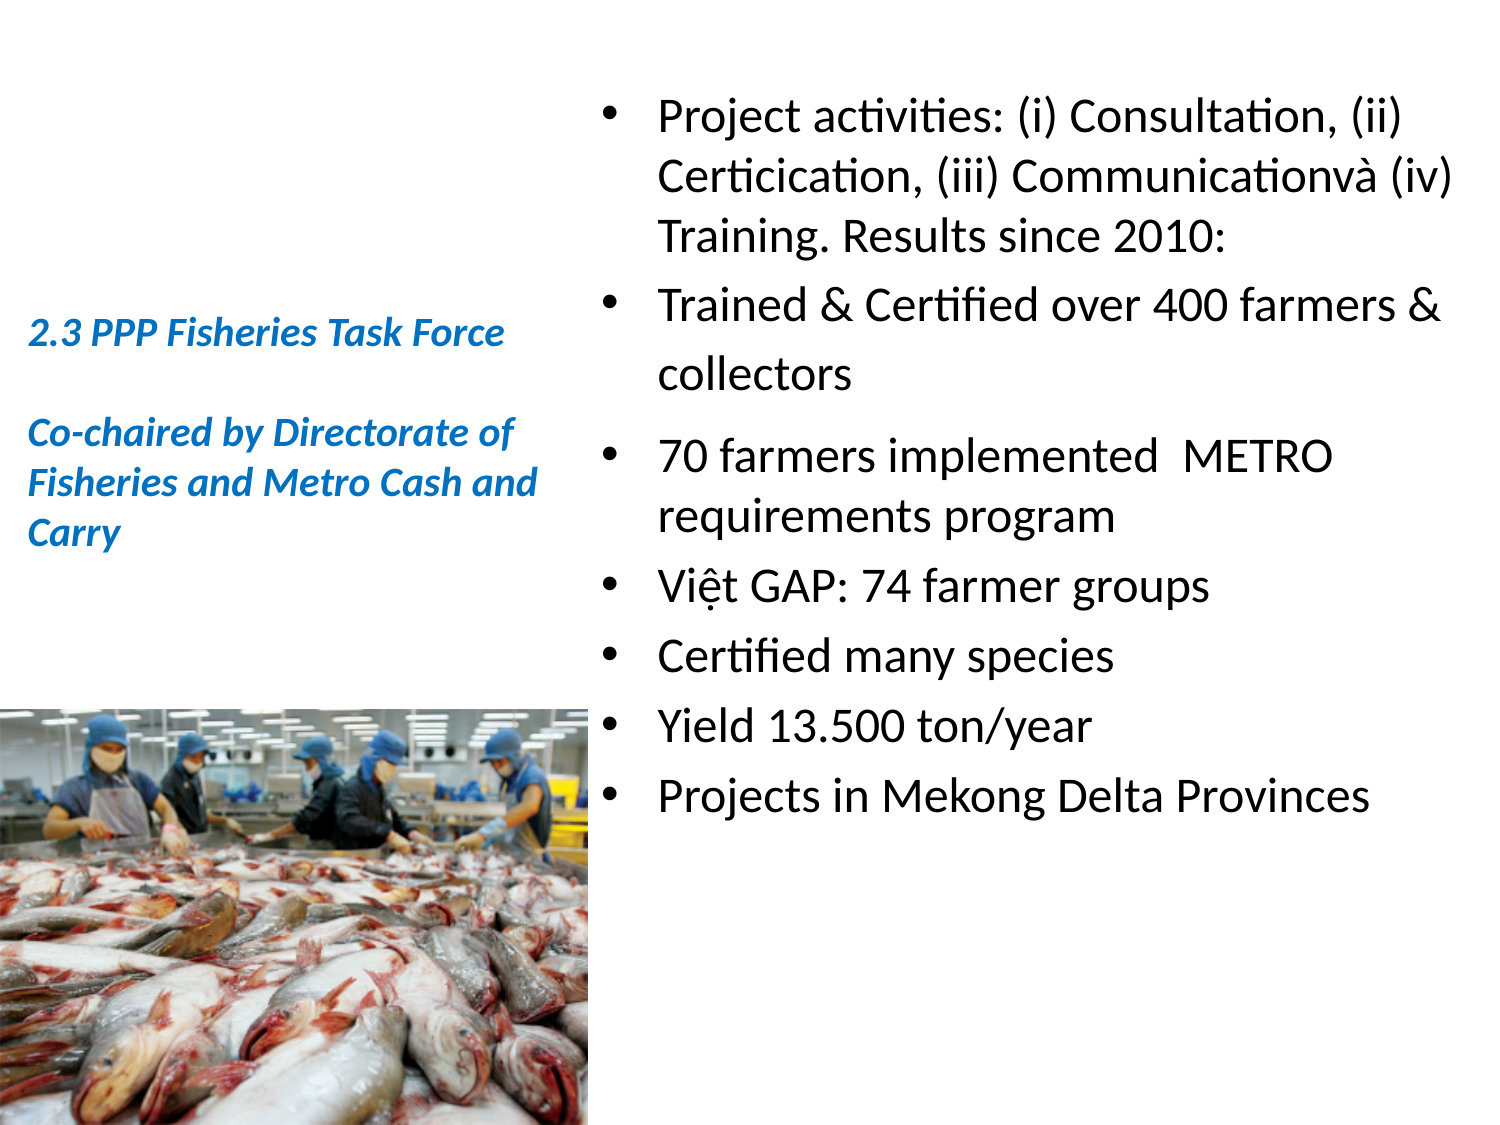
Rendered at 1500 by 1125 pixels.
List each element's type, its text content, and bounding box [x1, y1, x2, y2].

title 2.3 PPP Fisheries Task Force Co-chaired by Directorate of Fisheries and Metro Cash and Carry [12, 212, 569, 613]
list Project activities: (i) Consultation, (ii) Certicication, (iii) Communicationvà (iv) Training. Results since 2010: Trained & Certified over 400 farmers & collectors 70 farmers implemented METRO requirements program Việt GAP: 74 farmer groups Certified many species Yield 13.500 ton/year Projects in Mekong Delta Provinces [586, 75, 1500, 1125]
picture [0, 709, 588, 1125]
